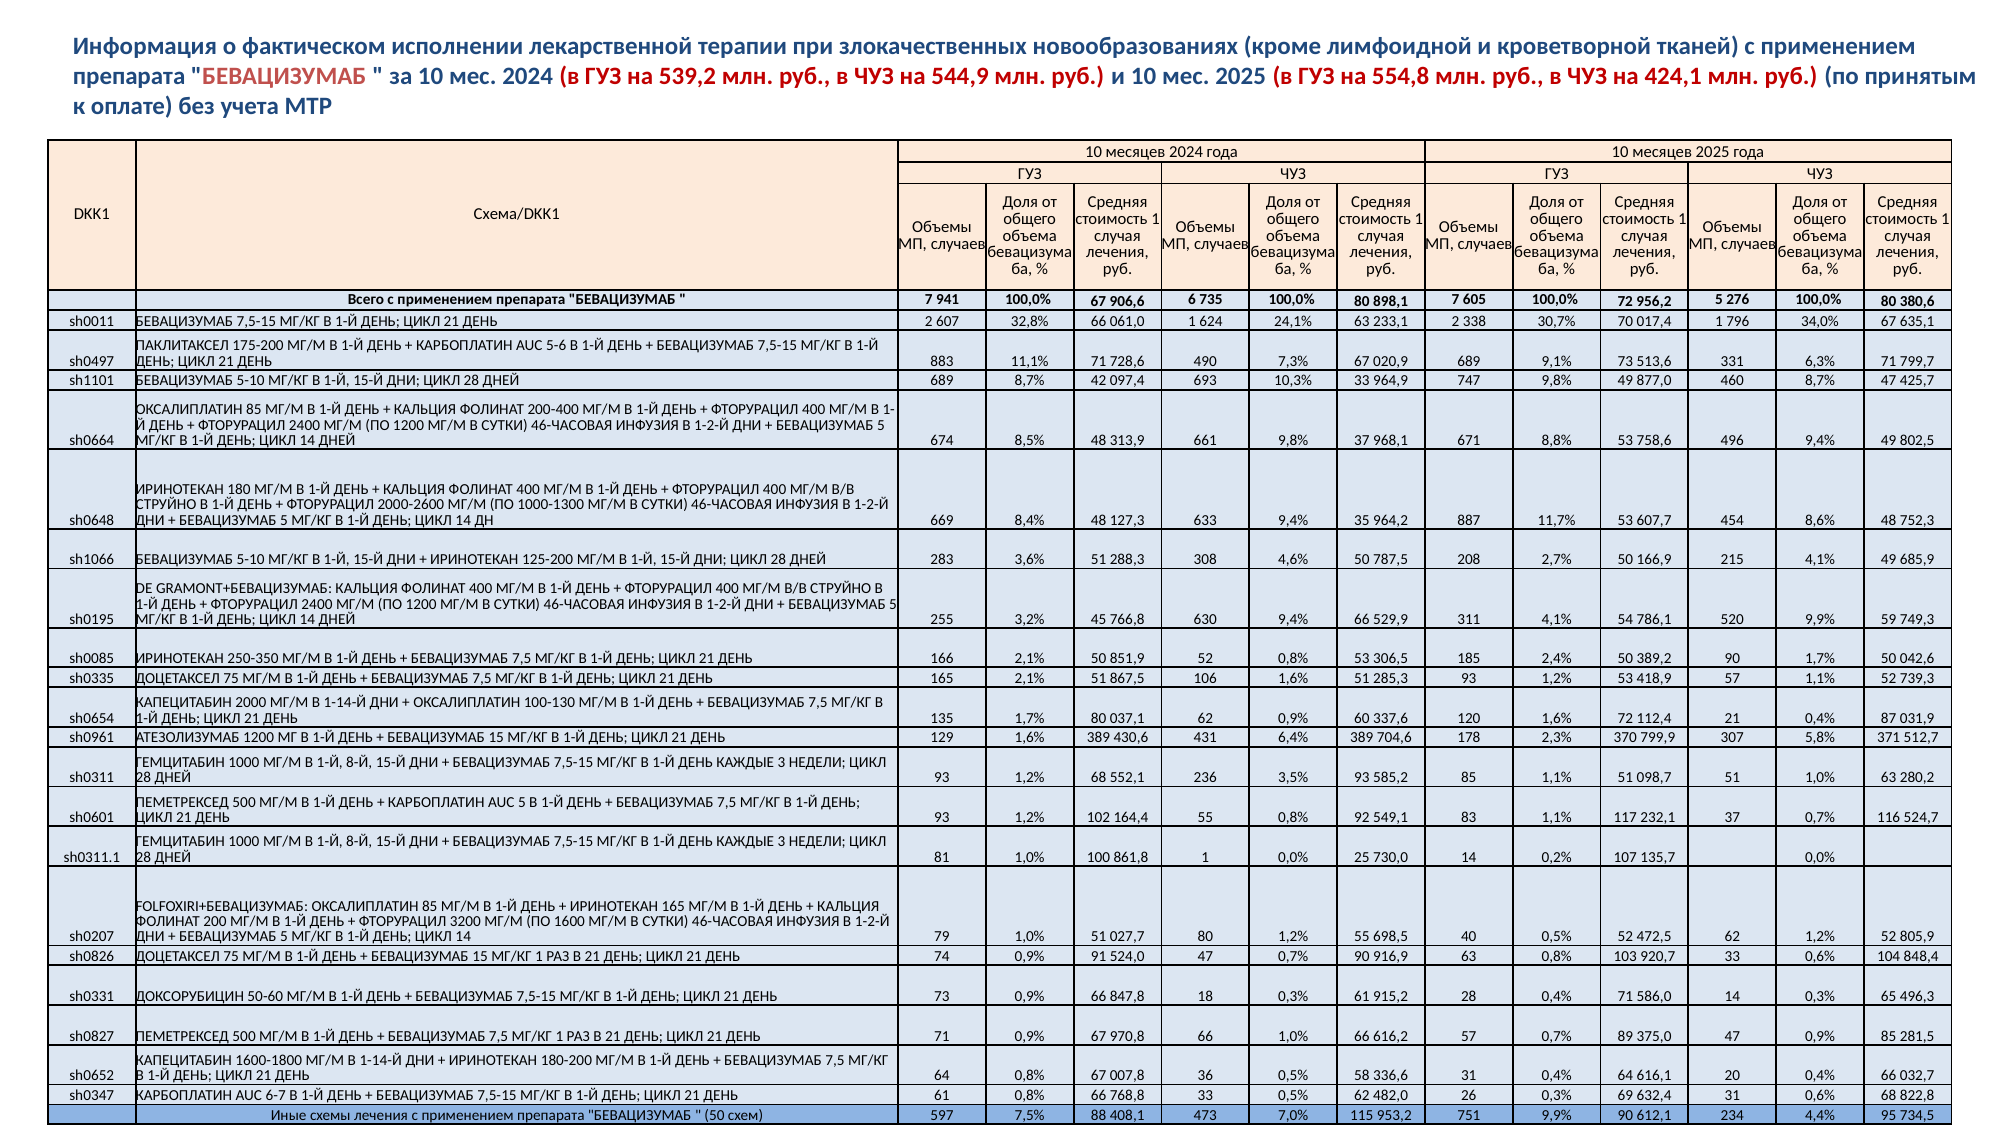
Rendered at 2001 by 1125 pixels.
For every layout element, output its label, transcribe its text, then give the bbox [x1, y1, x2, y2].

table_cell 24,1% [1250, 311, 1336, 329]
table_cell 8,4% [987, 450, 1073, 528]
table_cell 3,2% [987, 569, 1073, 627]
table_cell Иные схемы лечения с применением препарата "БЕВАЦИЗУМАБ " (50 схем) [137, 1105, 897, 1123]
table_cell ИРИНОТЕКАН 250-350 МГ/М В 1-Й ДЕНЬ + БЕВАЦИЗУМАБ 7,5 МГ/КГ В 1-Й ДЕНЬ; ЦИКЛ 21 ДЕНЬ [137, 629, 897, 666]
table_cell 7,3% [1250, 331, 1336, 369]
table_cell 32,8% [987, 311, 1073, 329]
table_cell 72 112,4 [1601, 688, 1687, 726]
table_cell 62 482,0 [1338, 1085, 1424, 1104]
table_cell 5 276 [1689, 291, 1775, 309]
table_cell АТЕЗОЛИЗУМАБ 1200 МГ В 1-Й ДЕНЬ + БЕВАЦИЗУМАБ 15 МГ/КГ В 1-Й ДЕНЬ; ЦИКЛ 21 ДЕНЬ [137, 728, 897, 746]
table_cell 63 280,2 [1865, 748, 1951, 786]
table_cell 87 031,9 [1865, 688, 1951, 726]
table_cell [1689, 827, 1775, 865]
table_cell 0,4% [1777, 688, 1863, 726]
table_cell 8,6% [1777, 450, 1863, 528]
table_cell 307 [1689, 728, 1775, 746]
table_cell ПАКЛИТАКСЕЛ 175-200 МГ/М В 1-Й ДЕНЬ + КАРБОПЛАТИН AUC 5-6 В 1-Й ДЕНЬ + БЕВАЦИЗУМАБ 7,5-15 МГ/КГ В 1-Й ДЕНЬ; ЦИКЛ 21 ДЕНЬ [137, 331, 897, 369]
table_header Схема/DKK1 [137, 141, 897, 289]
table_cell 2,4% [1514, 629, 1600, 666]
table_cell 0,4% [1777, 1046, 1863, 1084]
table_cell 490 [1162, 331, 1248, 369]
table_cell 115 953,2 [1338, 1105, 1424, 1123]
table_cell 4,1% [1777, 530, 1863, 568]
table_cell 33 [1689, 946, 1775, 964]
table_cell 49 877,0 [1601, 371, 1687, 389]
table_cell 73 [899, 966, 985, 1004]
table_cell DE GRAMONT+БЕВАЦИЗУМАБ: КАЛЬЦИЯ ФОЛИНАТ 400 МГ/М В 1-Й ДЕНЬ + ФТОРУРАЦИЛ 400 МГ/М В/В СТРУЙНО В 1-Й ДЕНЬ + ФТОРУРАЦИЛ 2400 МГ/М (ПО 1200 МГ/М В СУТКИ) 46-ЧАСОВАЯ ИНФУЗИЯ В 1-2-Й ДНИ + БЕВАЦИЗУМАБ 5 МГ/КГ В 1-Й ДЕНЬ; ЦИКЛ 14 ДНЕЙ [137, 569, 897, 627]
table_cell 37 968,1 [1338, 391, 1424, 448]
table_cell 18 [1162, 966, 1248, 1004]
table_cell 661 [1162, 391, 1248, 448]
table_cell 103 920,7 [1601, 946, 1687, 964]
table_cell 93 [899, 748, 985, 786]
table_cell 1,7% [987, 688, 1073, 726]
table_cell 48 752,3 [1865, 450, 1951, 528]
table_cell 60 337,6 [1338, 688, 1424, 726]
table_cell 2 338 [1426, 311, 1512, 329]
table_cell ГУЗ [899, 163, 1161, 183]
table_cell ГЕМЦИТАБИН 1000 МГ/М В 1-Й, 8-Й, 15-Й ДНИ + БЕВАЦИЗУМАБ 7,5-15 МГ/КГ В 1-Й ДЕНЬ КАЖДЫЕ 3 НЕДЕЛИ; ЦИКЛ 28 ДНЕЙ [137, 748, 897, 786]
table_cell 633 [1162, 450, 1248, 528]
table_cell ЧУЗ [1162, 163, 1424, 183]
table_cell 37 [1689, 787, 1775, 825]
table_cell 66 529,9 [1338, 569, 1424, 627]
table_cell 93 585,2 [1338, 748, 1424, 786]
table_cell 64 616,1 [1601, 1046, 1687, 1084]
table_cell ДОЦЕТАКСЕЛ 75 МГ/М В 1-Й ДЕНЬ + БЕВАЦИЗУМАБ 15 МГ/КГ 1 РАЗ В 21 ДЕНЬ; ЦИКЛ 21 ДЕНЬ [137, 946, 897, 964]
table_cell Объемы МП, случаев [1689, 184, 1775, 289]
table_cell 520 [1689, 569, 1775, 627]
table_cell sh0347 [49, 1085, 135, 1104]
table_cell 689 [899, 371, 985, 389]
table_cell 7 941 [899, 291, 985, 309]
table_cell 0,5% [1250, 1085, 1336, 1104]
table_cell 49 685,9 [1865, 530, 1951, 568]
table_cell 2,1% [987, 629, 1073, 666]
table_cell 0,2% [1514, 827, 1600, 865]
table_cell 40 [1426, 867, 1512, 945]
table_cell 630 [1162, 569, 1248, 627]
table_cell 35 964,2 [1338, 450, 1424, 528]
table_cell 66 616,2 [1338, 1006, 1424, 1044]
table_cell 669 [899, 450, 985, 528]
table_cell 45 766,8 [1075, 569, 1161, 627]
table_cell 42 097,4 [1075, 371, 1161, 389]
table_cell КАПЕЦИТАБИН 1600-1800 МГ/М В 1-14-Й ДНИ + ИРИНОТЕКАН 180-200 МГ/М В 1-Й ДЕНЬ + БЕВАЦИЗУМАБ 7,5 МГ/КГ В 1-Й ДЕНЬ; ЦИКЛ 21 ДЕНЬ [137, 1046, 897, 1084]
table_cell 2,3% [1514, 728, 1600, 746]
table_cell 64 [899, 1046, 985, 1084]
table_cell 80 898,1 [1338, 291, 1424, 309]
table_cell 55 698,5 [1338, 867, 1424, 945]
table_cell 7,0% [1250, 1105, 1336, 1123]
table_cell 747 [1426, 371, 1512, 389]
table_cell БЕВАЦИЗУМАБ 5-10 МГ/КГ В 1-Й, 15-Й ДНИ; ЦИКЛ 28 ДНЕЙ [137, 371, 897, 389]
table_cell 104 848,4 [1865, 946, 1951, 964]
table_cell 71 799,7 [1865, 331, 1951, 369]
table_cell 135 [899, 688, 985, 726]
table_cell 496 [1689, 391, 1775, 448]
table_cell 2 607 [899, 311, 985, 329]
table_cell 9,8% [1514, 371, 1600, 389]
table_cell 236 [1162, 748, 1248, 786]
table_cell sh0648 [49, 450, 135, 528]
table_cell sh0311 [49, 748, 135, 786]
table_cell 9,4% [1250, 450, 1336, 528]
table_cell 53 607,7 [1601, 450, 1687, 528]
table_cell 674 [899, 391, 985, 448]
table_cell sh0654 [49, 688, 135, 726]
table_cell Объемы МП, случаев [899, 184, 985, 289]
table_cell 10,3% [1250, 371, 1336, 389]
table_cell 51 098,7 [1601, 748, 1687, 786]
table_cell 49 802,5 [1865, 391, 1951, 448]
table_cell 166 [899, 629, 985, 666]
table_cell sh0011 [49, 311, 135, 329]
table_cell 371 512,7 [1865, 728, 1951, 746]
table_cell 59 749,3 [1865, 569, 1951, 627]
table_cell 72 956,2 [1601, 291, 1687, 309]
table_cell Доля от общего объема бевацизумаба, % [1514, 184, 1600, 289]
table_cell 9,9% [1514, 1105, 1600, 1123]
table_cell БЕВАЦИЗУМАБ 7,5-15 МГ/КГ В 1-Й ДЕНЬ; ЦИКЛ 21 ДЕНЬ [137, 311, 897, 329]
table_cell 48 313,9 [1075, 391, 1161, 448]
table_cell 30,7% [1514, 311, 1600, 329]
table_cell 0,9% [1250, 688, 1336, 726]
table_cell 0,0% [1777, 827, 1863, 865]
table_cell 0,8% [1250, 787, 1336, 825]
table_cell 50 166,9 [1601, 530, 1687, 568]
table_cell 4,4% [1777, 1105, 1863, 1123]
table_cell 8,7% [1777, 371, 1863, 389]
table_cell 3,6% [987, 530, 1073, 568]
table_cell 178 [1426, 728, 1512, 746]
table_cell 93 [1426, 668, 1512, 686]
table_cell sh1066 [49, 530, 135, 568]
table_cell 67 020,9 [1338, 331, 1424, 369]
table_cell 25 730,0 [1338, 827, 1424, 865]
table_cell 68 822,8 [1865, 1085, 1951, 1104]
table_cell 66 847,8 [1075, 966, 1161, 1004]
table_cell 5,8% [1777, 728, 1863, 746]
table_cell 80 380,6 [1865, 291, 1951, 309]
table_cell sh0207 [49, 867, 135, 945]
table_cell ДОКСОРУБИЦИН 50-60 МГ/М В 1-Й ДЕНЬ + БЕВАЦИЗУМАБ 7,5-15 МГ/КГ В 1-Й ДЕНЬ; ЦИКЛ 21 ДЕНЬ [137, 966, 897, 1004]
table_cell 90 612,1 [1601, 1105, 1687, 1123]
table_cell Всего с применением препарата "БЕВАЦИЗУМАБ " [137, 291, 897, 309]
table_cell Доля от общего объема бевацизумаба, % [987, 184, 1073, 289]
table_cell 26 [1426, 1085, 1512, 1104]
table_cell 48 127,3 [1075, 450, 1161, 528]
table_cell 33 964,9 [1338, 371, 1424, 389]
table_cell 106 [1162, 668, 1248, 686]
table_cell sh0497 [49, 331, 135, 369]
table_cell 91 524,0 [1075, 946, 1161, 964]
table_cell 36 [1162, 1046, 1248, 1084]
table_cell 69 632,4 [1601, 1085, 1687, 1104]
table_cell 597 [899, 1105, 985, 1123]
table_cell sh0331 [49, 966, 135, 1004]
table_cell 21 [1689, 688, 1775, 726]
table_cell 71 [899, 1006, 985, 1044]
table_cell 0,8% [987, 1046, 1073, 1084]
table_cell 14 [1689, 966, 1775, 1004]
table_cell 66 061,0 [1075, 311, 1161, 329]
table_cell 129 [899, 728, 985, 746]
table_cell 0,5% [1514, 867, 1600, 945]
table_cell 308 [1162, 530, 1248, 568]
table_cell КАРБОПЛАТИН AUC 6-7 В 1-Й ДЕНЬ + БЕВАЦИЗУМАБ 7,5-15 МГ/КГ В 1-Й ДЕНЬ; ЦИКЛ 21 ДЕНЬ [137, 1085, 897, 1104]
table_cell 7 605 [1426, 291, 1512, 309]
table_cell 283 [899, 530, 985, 568]
table_cell 255 [899, 569, 985, 627]
table_cell 1 796 [1689, 311, 1775, 329]
table_cell 100,0% [987, 291, 1073, 309]
table_cell 63 233,1 [1338, 311, 1424, 329]
table_cell ПЕМЕТРЕКСЕД 500 МГ/М В 1-Й ДЕНЬ + КАРБОПЛАТИН AUC 5 В 1-Й ДЕНЬ + БЕВАЦИЗУМАБ 7,5 МГ/КГ В 1-Й ДЕНЬ; ЦИКЛ 21 ДЕНЬ [137, 787, 897, 825]
table_cell 0,9% [1777, 1006, 1863, 1044]
table_cell 671 [1426, 391, 1512, 448]
table_cell ИРИНОТЕКАН 180 МГ/М В 1-Й ДЕНЬ + КАЛЬЦИЯ ФОЛИНАТ 400 МГ/М В 1-Й ДЕНЬ + ФТОРУРАЦИЛ 400 МГ/М В/В СТРУЙНО В 1-Й ДЕНЬ + ФТОРУРАЦИЛ 2000-2600 МГ/М (ПО 1000-1300 МГ/М В СУТКИ) 46-ЧАСОВАЯ ИНФУЗИЯ В 1-2-Й ДНИ + БЕВАЦИЗУМАБ 5 МГ/КГ В 1-Й ДЕНЬ; ЦИКЛ 14 ДН [137, 450, 897, 528]
table_cell 0,7% [1777, 787, 1863, 825]
table_cell 0,8% [987, 1085, 1073, 1104]
table_cell 883 [899, 331, 985, 369]
table_cell 51 867,5 [1075, 668, 1161, 686]
table_cell 2,7% [1514, 530, 1600, 568]
table_cell Средняя стоимость 1 случая лечения, руб. [1338, 184, 1424, 289]
table_cell 65 496,3 [1865, 966, 1951, 1004]
table_cell 50 851,9 [1075, 629, 1161, 666]
table_cell ДОЦЕТАКСЕЛ 75 МГ/М В 1-Й ДЕНЬ + БЕВАЦИЗУМАБ 7,5 МГ/КГ В 1-Й ДЕНЬ; ЦИКЛ 21 ДЕНЬ [137, 668, 897, 686]
table_cell FOLFOXIRI+БЕВАЦИЗУМАБ: ОКСАЛИПЛАТИН 85 МГ/М В 1-Й ДЕНЬ + ИРИНОТЕКАН 165 МГ/М В 1-Й ДЕНЬ + КАЛЬЦИЯ ФОЛИНАТ 200 МГ/М В 1-Й ДЕНЬ + ФТОРУРАЦИЛ 3200 МГ/М (ПО 1600 МГ/М В СУТКИ) 46-ЧАСОВАЯ ИНФУЗИЯ В 1-2-Й ДНИ + БЕВАЦИЗУМАБ 5 МГ/КГ В 1-Й ДЕНЬ; ЦИКЛ 14 [137, 867, 897, 945]
table_cell 0,7% [1250, 946, 1336, 964]
table_cell 8,8% [1514, 391, 1600, 448]
table_cell 4,6% [1250, 530, 1336, 568]
table_cell 1,0% [1777, 748, 1863, 786]
table_cell 1 624 [1162, 311, 1248, 329]
table_cell 61 [899, 1085, 985, 1104]
table_cell 1,6% [1514, 688, 1600, 726]
table_cell 165 [899, 668, 985, 686]
table_cell 47 [1162, 946, 1248, 964]
table_cell 55 [1162, 787, 1248, 825]
table_cell 693 [1162, 371, 1248, 389]
table_cell ГЕМЦИТАБИН 1000 МГ/М В 1-Й, 8-Й, 15-Й ДНИ + БЕВАЦИЗУМАБ 7,5-15 МГ/КГ В 1-Й ДЕНЬ КАЖДЫЕ 3 НЕДЕЛИ; ЦИКЛ 28 ДНЕЙ [137, 827, 897, 865]
table_cell 67 635,1 [1865, 311, 1951, 329]
table_cell 1,2% [987, 787, 1073, 825]
table_cell 80 [1162, 867, 1248, 945]
table_cell 20 [1689, 1046, 1775, 1084]
table_cell 51 285,3 [1338, 668, 1424, 686]
table_cell 0,9% [987, 966, 1073, 1004]
table_cell 6 735 [1162, 291, 1248, 309]
table_cell 1,1% [1514, 787, 1600, 825]
table_cell Доля от общего объема бевацизумаба, % [1777, 184, 1863, 289]
table_cell 71 728,6 [1075, 331, 1161, 369]
table_cell 66 768,8 [1075, 1085, 1161, 1104]
table_cell 33 [1162, 1085, 1248, 1104]
table_cell 1,7% [1777, 629, 1863, 666]
table_cell sh1101 [49, 371, 135, 389]
table_cell Объемы МП, случаев [1426, 184, 1512, 289]
table_cell 9,1% [1514, 331, 1600, 369]
table_cell 53 418,9 [1601, 668, 1687, 686]
table_cell 83 [1426, 787, 1512, 825]
table_cell Средняя стоимость 1 случая лечения, руб. [1865, 184, 1951, 289]
table_cell 0,3% [1777, 966, 1863, 1004]
table_header 10 месяцев 2025 года [1426, 141, 1951, 161]
table_cell [1865, 827, 1951, 865]
table_cell 88 408,1 [1075, 1105, 1161, 1123]
table_cell 1,6% [1250, 668, 1336, 686]
table_cell 47 425,7 [1865, 371, 1951, 389]
table_cell 689 [1426, 331, 1512, 369]
table_cell 454 [1689, 450, 1775, 528]
table_cell 0,3% [1514, 1085, 1600, 1104]
table_cell 92 549,1 [1338, 787, 1424, 825]
table_cell sh0085 [49, 629, 135, 666]
table_cell 9,4% [1250, 569, 1336, 627]
table_header 10 месяцев 2024 года [899, 141, 1424, 161]
table_cell sh0827 [49, 1006, 135, 1044]
table_cell 0,4% [1514, 1046, 1600, 1084]
table_header DKK1 [49, 141, 135, 289]
table_cell 90 [1689, 629, 1775, 666]
table_cell 61 915,2 [1338, 966, 1424, 1004]
table_cell 0,8% [1250, 629, 1336, 666]
table_cell 0,9% [987, 946, 1073, 964]
table_cell 11,1% [987, 331, 1073, 369]
table_cell 57 [1689, 668, 1775, 686]
table_cell Доля от общего объема бевацизумаба, % [1250, 184, 1336, 289]
table_cell 28 [1426, 966, 1512, 1004]
table_cell 120 [1426, 688, 1512, 726]
table_cell 7,5% [987, 1105, 1073, 1123]
table_cell [49, 291, 135, 309]
table_cell 51 288,3 [1075, 530, 1161, 568]
table_cell 1,2% [1514, 668, 1600, 686]
table_cell 100,0% [1514, 291, 1600, 309]
table_cell 1,2% [987, 748, 1073, 786]
table_cell 234 [1689, 1105, 1775, 1123]
table_cell 100 861,8 [1075, 827, 1161, 865]
table_cell 9,8% [1250, 391, 1336, 448]
table_cell 473 [1162, 1105, 1248, 1123]
table_cell sh0664 [49, 391, 135, 448]
table_cell 0,7% [1514, 1006, 1600, 1044]
table_cell 93 [899, 787, 985, 825]
table_cell 95 734,5 [1865, 1105, 1951, 1123]
table_cell 90 916,9 [1338, 946, 1424, 964]
table_cell 117 232,1 [1601, 787, 1687, 825]
table_cell 0,4% [1514, 966, 1600, 1004]
table_cell [49, 1105, 135, 1123]
table_cell 331 [1689, 331, 1775, 369]
table_cell Средняя стоимость 1 случая лечения, руб. [1075, 184, 1161, 289]
table_cell 73 513,6 [1601, 331, 1687, 369]
table_cell 34,0% [1777, 311, 1863, 329]
table_cell 51 [1689, 748, 1775, 786]
table_cell БЕВАЦИЗУМАБ 5-10 МГ/КГ В 1-Й, 15-Й ДНИ + ИРИНОТЕКАН 125-200 МГ/М В 1-Й, 15-Й ДНИ; ЦИКЛ 28 ДНЕЙ [137, 530, 897, 568]
table_cell 431 [1162, 728, 1248, 746]
table_cell 185 [1426, 629, 1512, 666]
table_cell 0,6% [1777, 946, 1863, 964]
table_cell 102 164,4 [1075, 787, 1161, 825]
table_cell 85 281,5 [1865, 1006, 1951, 1044]
table_cell 6,3% [1777, 331, 1863, 369]
table_cell 50 042,6 [1865, 629, 1951, 666]
table_cell Средняя стоимость 1 случая лечения, руб. [1601, 184, 1687, 289]
table_cell ЧУЗ [1689, 163, 1951, 183]
table_cell 107 135,7 [1601, 827, 1687, 865]
table_cell 3,5% [1250, 748, 1336, 786]
table_cell 1 [1162, 827, 1248, 865]
table_cell 62 [1689, 867, 1775, 945]
table_cell 70 017,4 [1601, 311, 1687, 329]
table_cell 66 [1162, 1006, 1248, 1044]
table_cell 50 389,2 [1601, 629, 1687, 666]
table_cell sh0652 [49, 1046, 135, 1084]
table_cell 1,0% [1250, 1006, 1336, 1044]
table_cell 9,9% [1777, 569, 1863, 627]
table_cell 8,5% [987, 391, 1073, 448]
table_cell 52 472,5 [1601, 867, 1687, 945]
table_cell 14 [1426, 827, 1512, 865]
table_cell 62 [1162, 688, 1248, 726]
table_cell 67 007,8 [1075, 1046, 1161, 1084]
table_cell 31 [1689, 1085, 1775, 1104]
table_cell 1,1% [1777, 668, 1863, 686]
table_cell 0,8% [1514, 946, 1600, 964]
table_cell 1,0% [987, 827, 1073, 865]
table_cell 1,6% [987, 728, 1073, 746]
table_cell sh0601 [49, 787, 135, 825]
table_cell 81 [899, 827, 985, 865]
table_cell 52 805,9 [1865, 867, 1951, 945]
table_cell 8,7% [987, 371, 1073, 389]
table_cell 80 037,1 [1075, 688, 1161, 726]
table_cell sh0961 [49, 728, 135, 746]
table_cell 9,4% [1777, 391, 1863, 448]
table_cell 71 586,0 [1601, 966, 1687, 1004]
table_cell 1,2% [1250, 867, 1336, 945]
table_cell 208 [1426, 530, 1512, 568]
table_cell 66 032,7 [1865, 1046, 1951, 1084]
table_cell 79 [899, 867, 985, 945]
table_cell 0,9% [987, 1006, 1073, 1044]
table_cell sh0826 [49, 946, 135, 964]
table_cell 53 306,5 [1338, 629, 1424, 666]
table_cell 2,1% [987, 668, 1073, 686]
table_cell 887 [1426, 450, 1512, 528]
table_cell 0,3% [1250, 966, 1336, 1004]
table_cell КАПЕЦИТАБИН 2000 МГ/М В 1-14-Й ДНИ + ОКСАЛИПЛАТИН 100-130 МГ/М В 1-Й ДЕНЬ + БЕВАЦИЗУМАБ 7,5 МГ/КГ В 1-Й ДЕНЬ; ЦИКЛ 21 ДЕНЬ [137, 688, 897, 726]
table_cell 100,0% [1250, 291, 1336, 309]
text_box Информация о фактическом исполнении лекарственной терапии при злокачественных новообразованиях (кроме лимфоидной и кроветворной тканей) с применением препарата "БЕВАЦИЗУМАБ " за 10 мес. 2024 (в ГУЗ на 539,2 млн. руб., в ЧУЗ на 544,9 млн. руб.) и 10 мес. 2025 (в ГУЗ на 554,8 млн. руб., в ЧУЗ на 424,1 млн. руб.) (по принятым к оплате) без учета МТР [58, 22, 2000, 127]
table_cell 370 799,9 [1601, 728, 1687, 746]
table_cell 0,5% [1250, 1046, 1336, 1084]
table_cell 460 [1689, 371, 1775, 389]
table_cell 54 786,1 [1601, 569, 1687, 627]
table_cell 85 [1426, 748, 1512, 786]
table_cell 57 [1426, 1006, 1512, 1044]
table_cell 68 552,1 [1075, 748, 1161, 786]
table_cell 0,0% [1250, 827, 1336, 865]
table_cell 215 [1689, 530, 1775, 568]
table_cell 1,2% [1777, 867, 1863, 945]
table_cell 58 336,6 [1338, 1046, 1424, 1084]
table_cell sh0335 [49, 668, 135, 686]
table_cell 389 430,6 [1075, 728, 1161, 746]
table_cell 751 [1426, 1105, 1512, 1123]
table_cell ПЕМЕТРЕКСЕД 500 МГ/М В 1-Й ДЕНЬ + БЕВАЦИЗУМАБ 7,5 МГ/КГ 1 РАЗ В 21 ДЕНЬ; ЦИКЛ 21 ДЕНЬ [137, 1006, 897, 1044]
table_cell 89 375,0 [1601, 1006, 1687, 1044]
table_cell 47 [1689, 1006, 1775, 1044]
table_cell 1,0% [987, 867, 1073, 945]
table_cell 52 [1162, 629, 1248, 666]
table_cell 67 906,6 [1075, 291, 1161, 309]
table_cell 11,7% [1514, 450, 1600, 528]
table_cell sh0195 [49, 569, 135, 627]
table_cell 4,1% [1514, 569, 1600, 627]
table_cell Объемы МП, случаев [1162, 184, 1248, 289]
table_cell 53 758,6 [1601, 391, 1687, 448]
table_cell 63 [1426, 946, 1512, 964]
table_cell 74 [899, 946, 985, 964]
table_cell sh0311.1 [49, 827, 135, 865]
table_cell 311 [1426, 569, 1512, 627]
table_cell 1,1% [1514, 748, 1600, 786]
table_cell 51 027,7 [1075, 867, 1161, 945]
table_cell 116 524,7 [1865, 787, 1951, 825]
table_cell 0,6% [1777, 1085, 1863, 1104]
table_cell 31 [1426, 1046, 1512, 1084]
table_cell 67 970,8 [1075, 1006, 1161, 1044]
table_cell 389 704,6 [1338, 728, 1424, 746]
table_cell 52 739,3 [1865, 668, 1951, 686]
table_cell 6,4% [1250, 728, 1336, 746]
table_cell 50 787,5 [1338, 530, 1424, 568]
table_cell 100,0% [1777, 291, 1863, 309]
table_cell ГУЗ [1426, 163, 1687, 183]
table_cell ОКСАЛИПЛАТИН 85 МГ/М В 1-Й ДЕНЬ + КАЛЬЦИЯ ФОЛИНАТ 200-400 МГ/М В 1-Й ДЕНЬ + ФТОРУРАЦИЛ 400 МГ/М В 1-Й ДЕНЬ + ФТОРУРАЦИЛ 2400 МГ/М (ПО 1200 МГ/М В СУТКИ) 46-ЧАCОВАЯ ИНФУЗИЯ В 1-2-Й ДНИ + БЕВАЦИЗУМАБ 5 МГ/КГ В 1-Й ДЕНЬ; ЦИКЛ 14 ДНЕЙ [137, 391, 897, 448]
